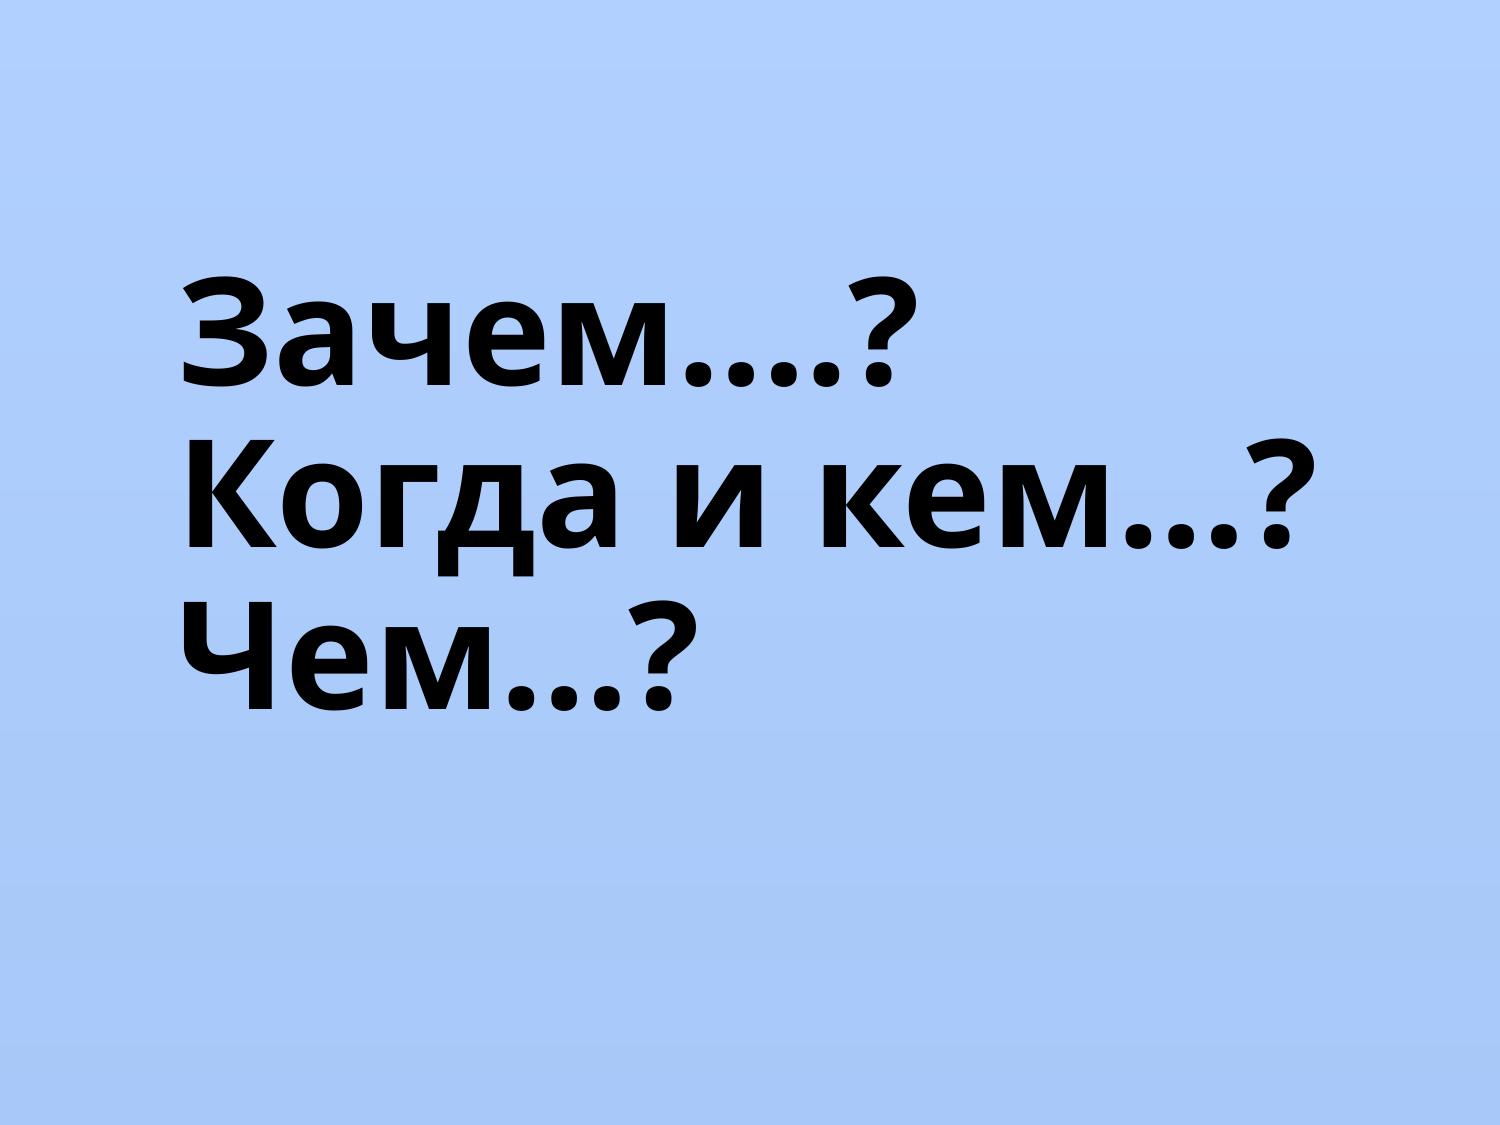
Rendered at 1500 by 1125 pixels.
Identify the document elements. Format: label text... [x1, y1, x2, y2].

title Зачем….? Когда и кем…? Чем…? [160, 74, 1426, 438]
